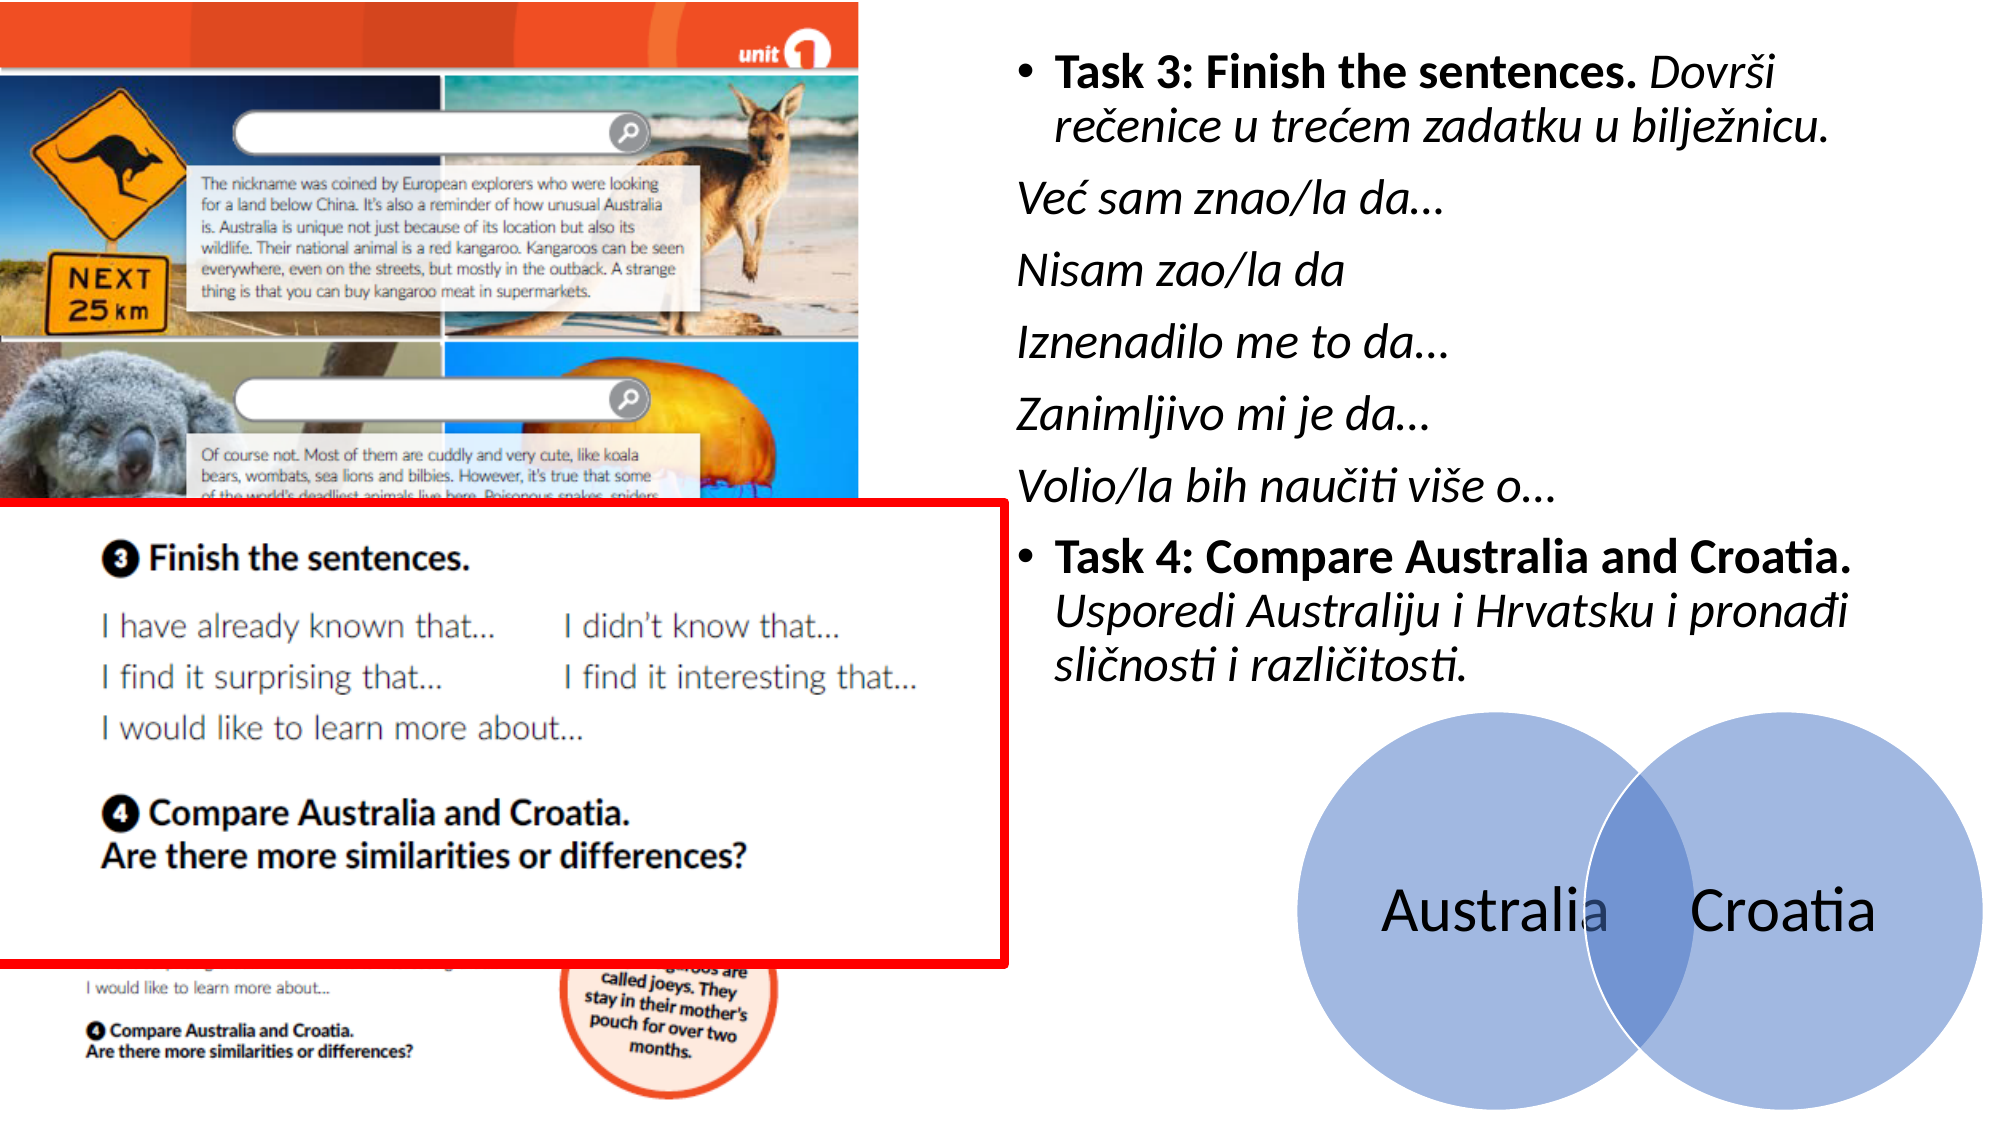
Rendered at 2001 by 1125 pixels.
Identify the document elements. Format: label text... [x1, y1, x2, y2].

list Task 3: Finish the sentences. Dovrši rečenice u trećem zadatku u bilježnicu. Već sam znao/la da… Nisam zao/la da Iznenadilo me to da… Zanimljivo mi je da… Volio/la bih naučiti više o… Task 4: Compare Australia and Croatia. Usporedi Australiju i Hrvatsku i pronađi sličnosti i različitosti. [1001, 38, 1901, 712]
picture [0, 2, 1000, 1125]
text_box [1280, 674, 2000, 1125]
